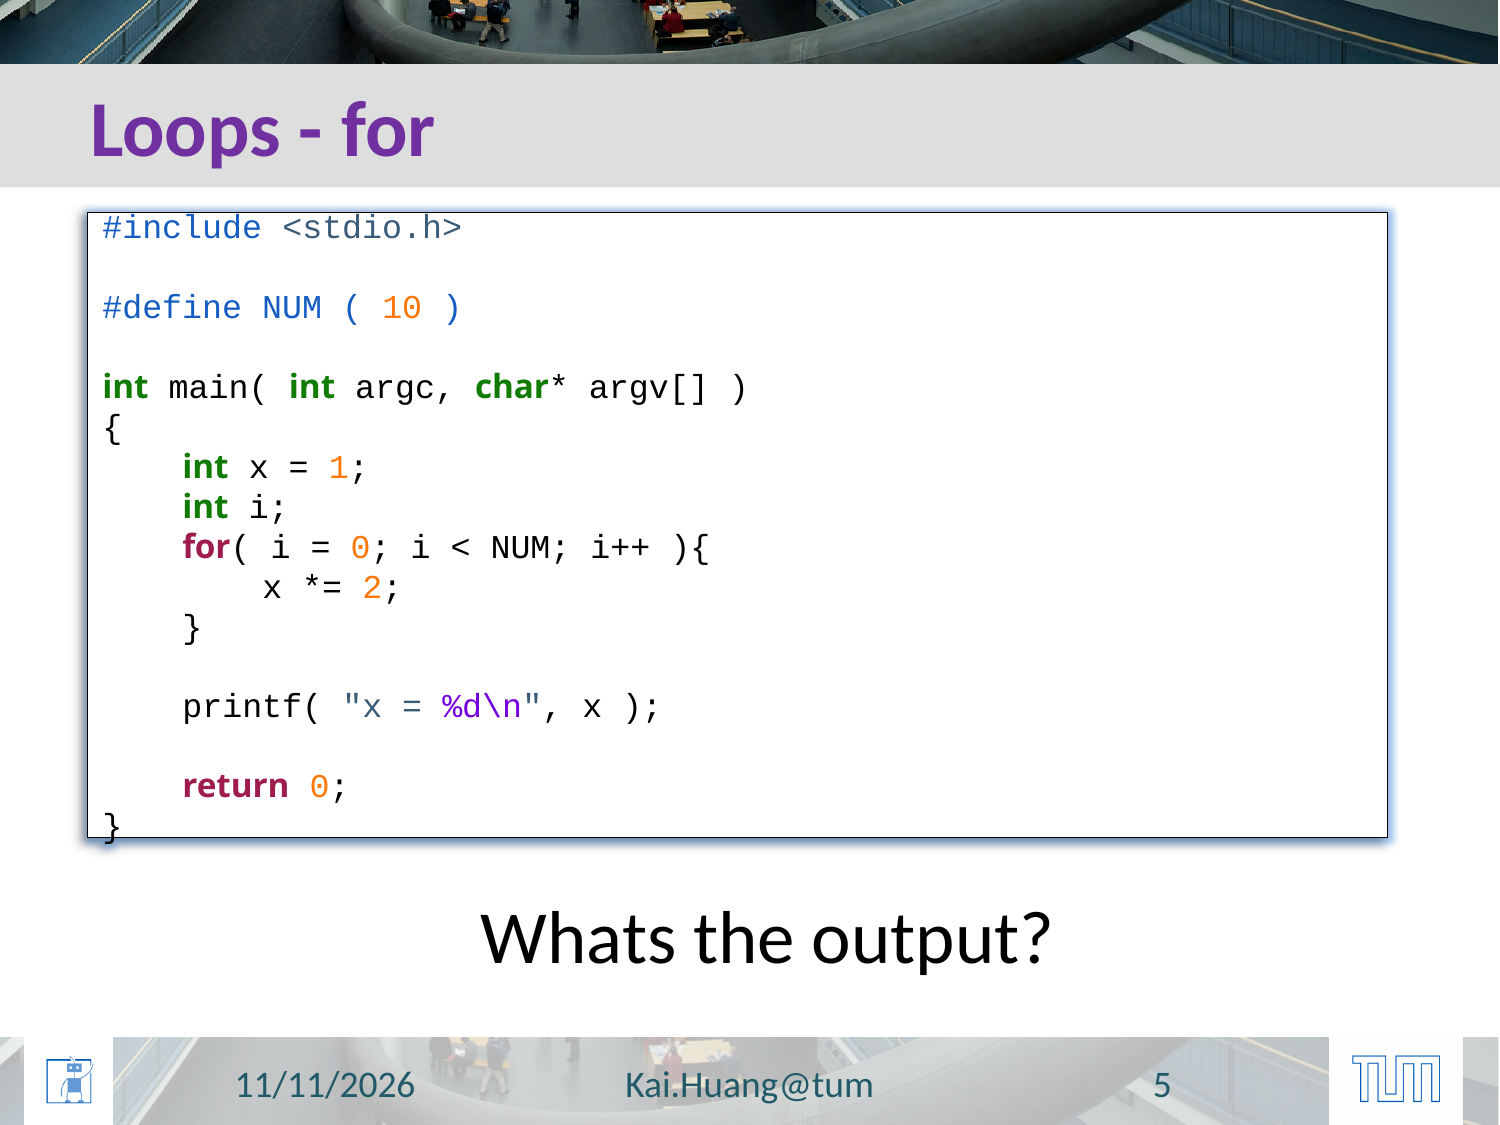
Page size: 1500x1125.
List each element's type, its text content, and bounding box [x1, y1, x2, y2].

footer Kai.Huang@tum [512, 1052, 988, 1113]
title Loops - for [75, 62, 1425, 188]
picture [0, 1032, 1500, 1125]
text_box Whats the output? [465, 881, 1070, 987]
text_box #include <stdio.h> #define NUM ( 10 ) int main( int argc, char* argv[] ) { int x = 1; int i; for( i = 0; i < NUM; i++ ){ x *= 2; } printf( "x = %d\n", x ); return 0; } [87, 212, 1388, 838]
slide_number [162, 1052, 488, 1113]
picture [0, 0, 1500, 64]
slide_number 5 [1012, 1052, 1313, 1113]
